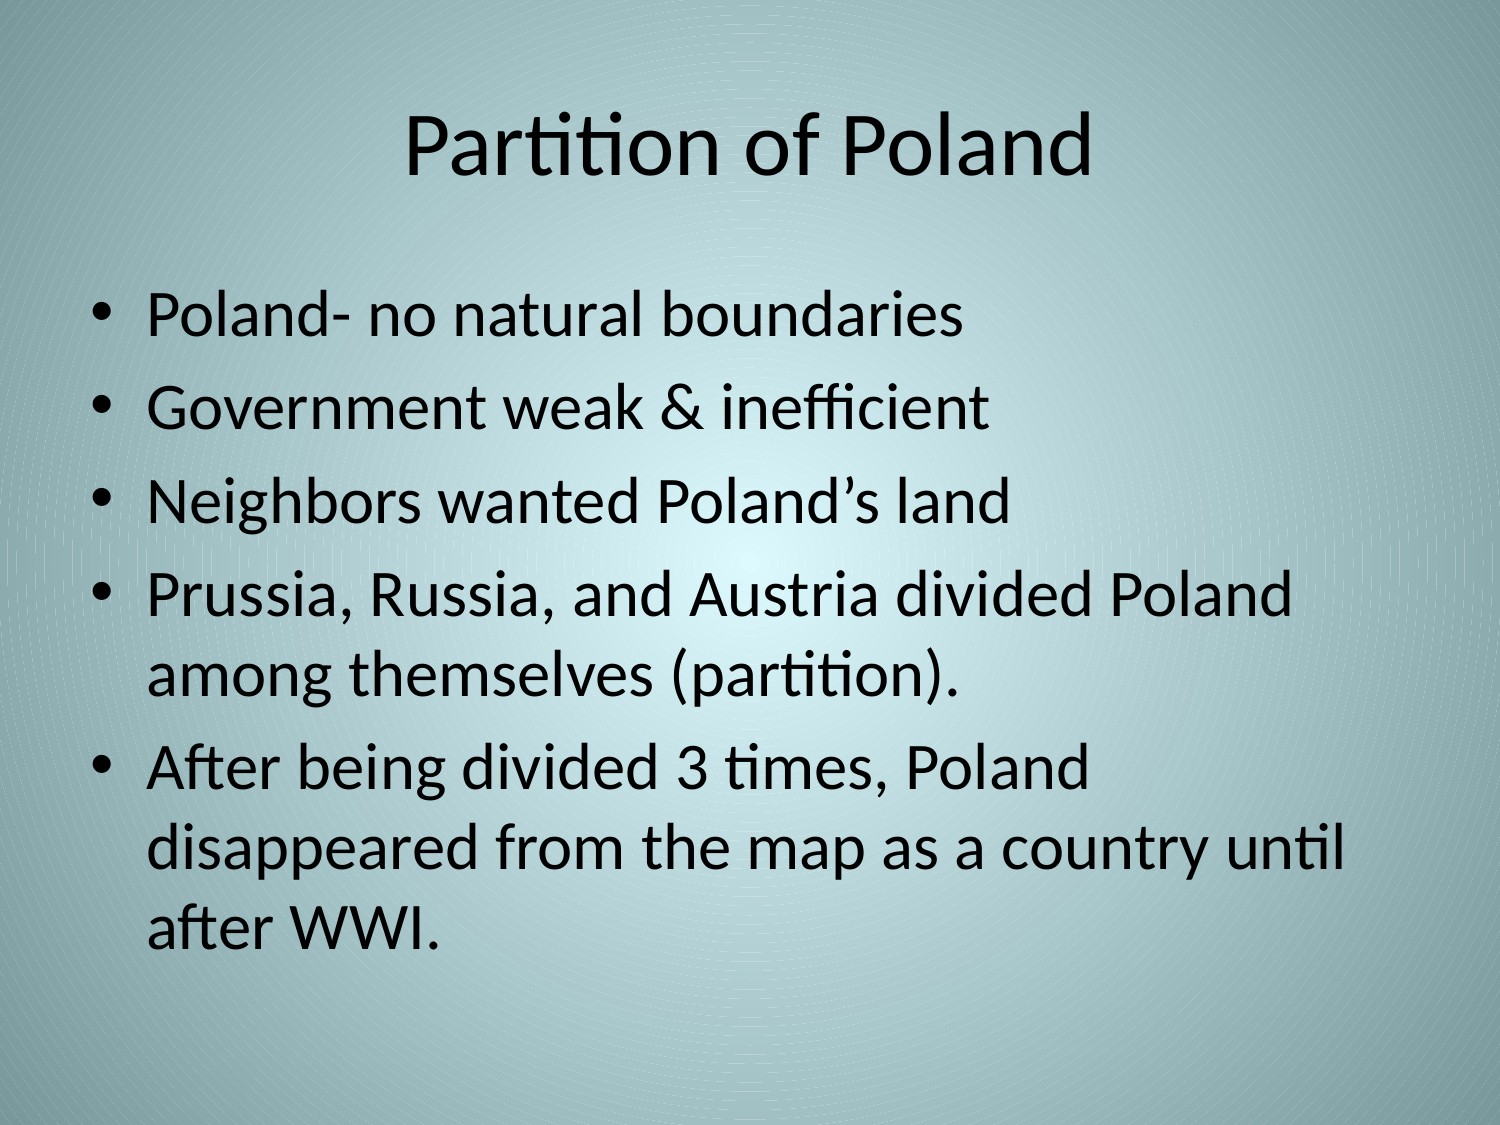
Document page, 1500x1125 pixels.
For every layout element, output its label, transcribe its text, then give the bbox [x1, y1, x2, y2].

title Partition of Poland [75, 45, 1425, 233]
list Poland- no natural boundaries Government weak & inefficient Neighbors wanted Poland’s land Prussia, Russia, and Austria divided Poland among themselves (partition). After being divided 3 times, Poland disappeared from the map as a country until after WWI. [75, 262, 1425, 1005]
